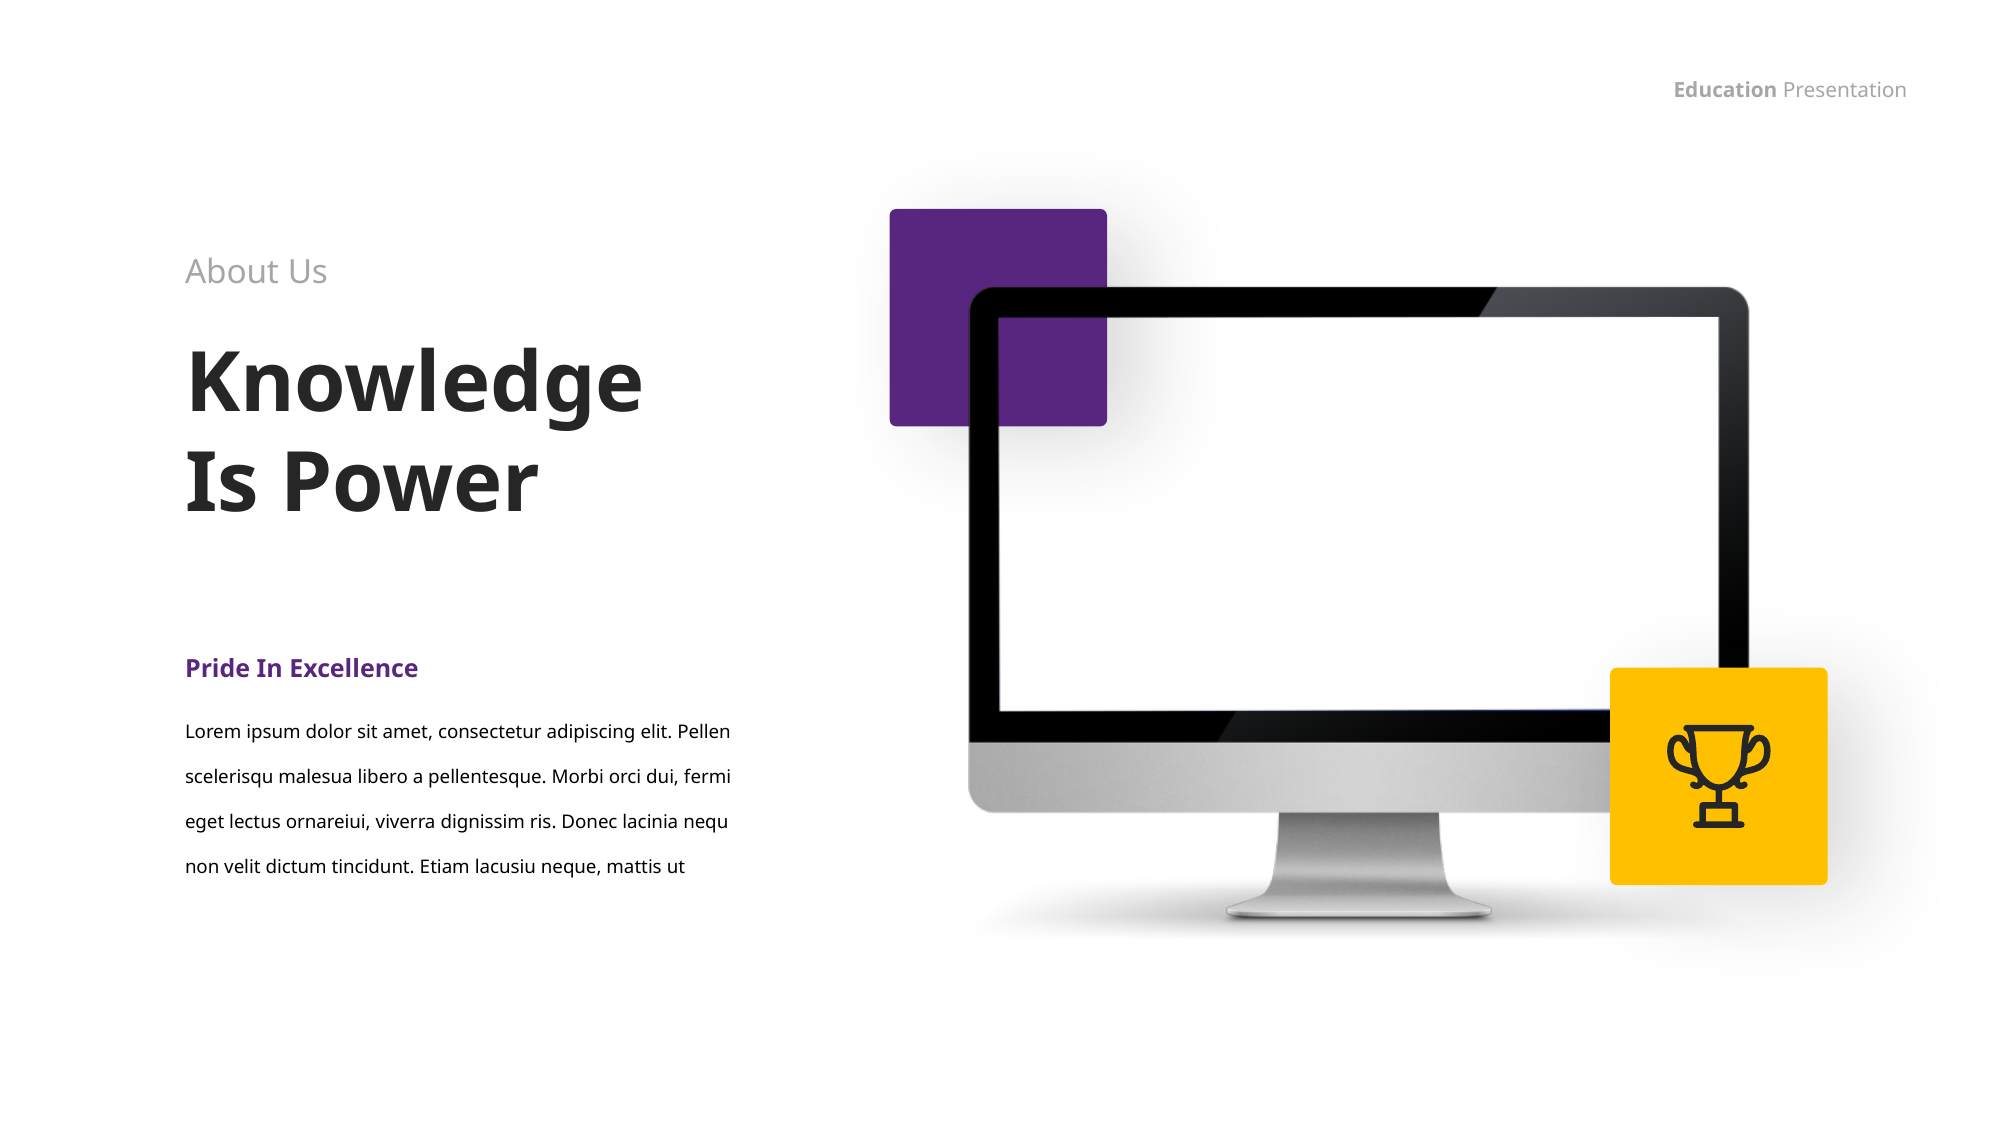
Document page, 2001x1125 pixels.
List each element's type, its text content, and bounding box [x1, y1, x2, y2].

text_box [888, 207, 1109, 428]
text_box [1764, 666, 1829, 887]
text_box Pride In Excellence [170, 645, 485, 690]
text_box Lorem ipsum dolor sit amet, consectetur adipiscing elit. Pellen scelerisqu malesua libero a pellentesque. Morbi orci dui, fermi eget lectus ornareiui, viverra dignissim ris. Donec lacinia nequ non velit dictum tincidunt. Etiam lacusiu neque, mattis ut [170, 690, 747, 886]
text_box [1764, 736, 1771, 768]
text_box About Us [170, 242, 359, 298]
text_box Education Presentation [1658, 69, 1922, 110]
picture [953, 272, 1764, 945]
text_box Knowledge Is Power [170, 320, 742, 536]
